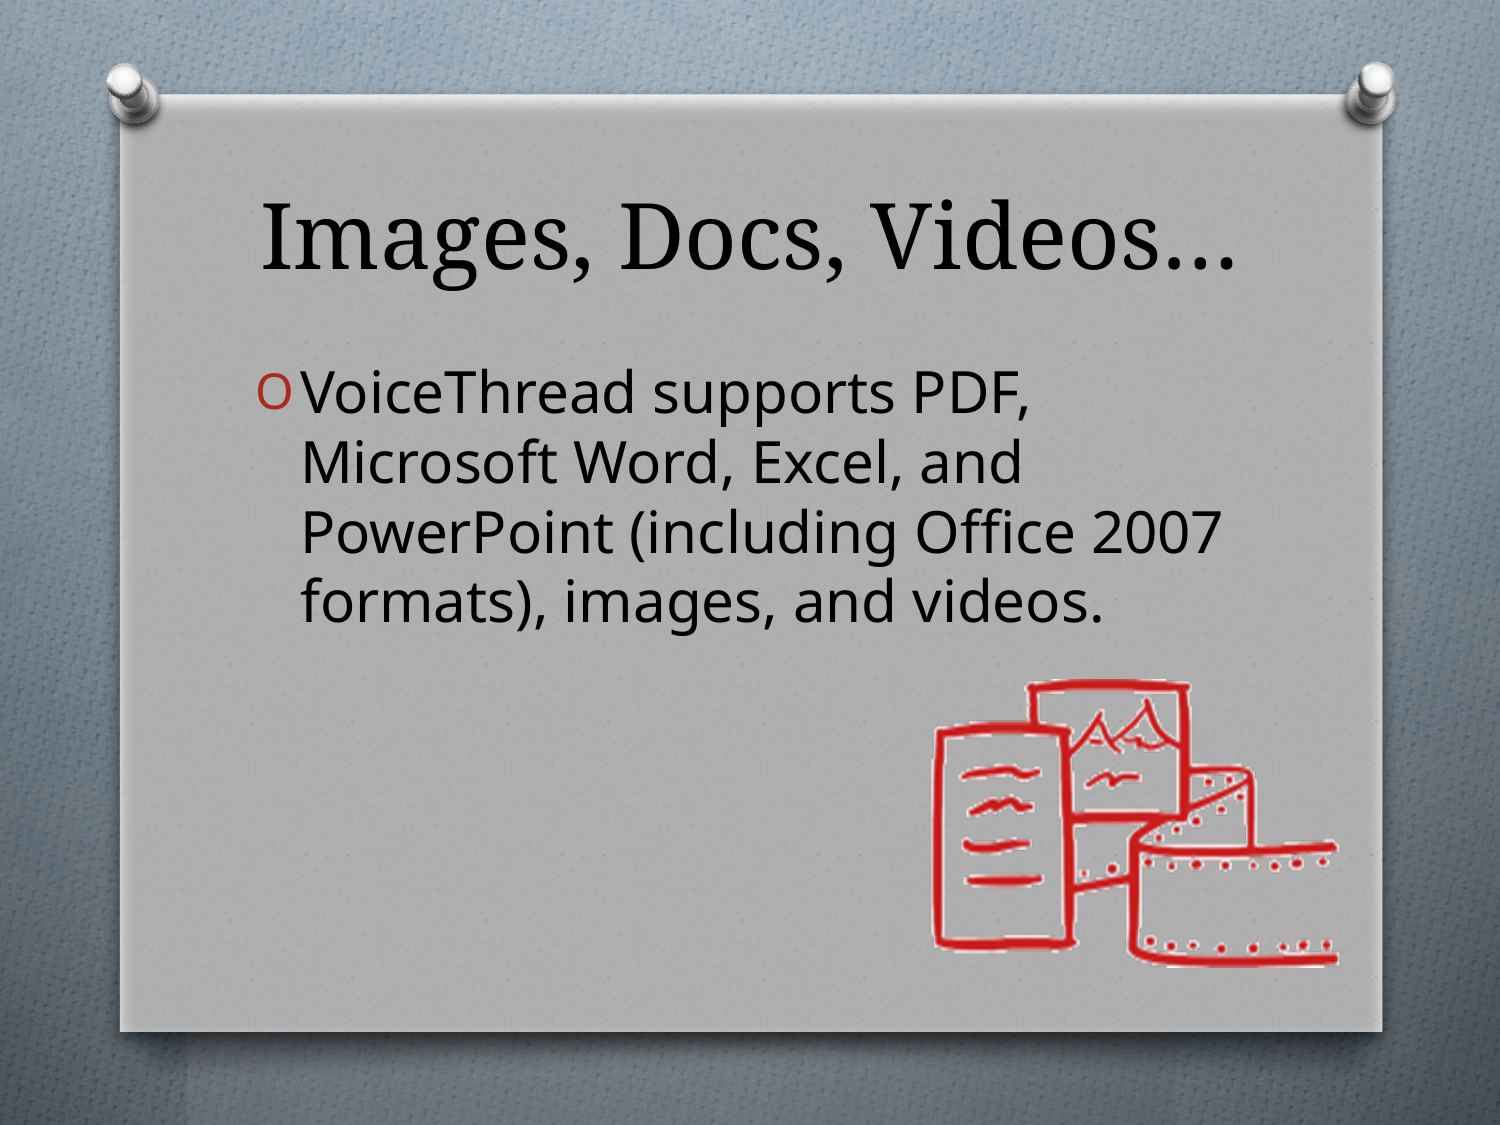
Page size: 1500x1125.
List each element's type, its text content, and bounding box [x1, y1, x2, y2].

picture [887, 679, 1388, 968]
picture [1317, 35, 1439, 156]
picture [75, 29, 198, 153]
title Images, Docs, Videos… [179, 134, 1323, 332]
list VoiceThread supports PDF, Microsoft Word, Excel, and PowerPoint (including Office 2007 formats), images, and videos. [240, 347, 1257, 939]
